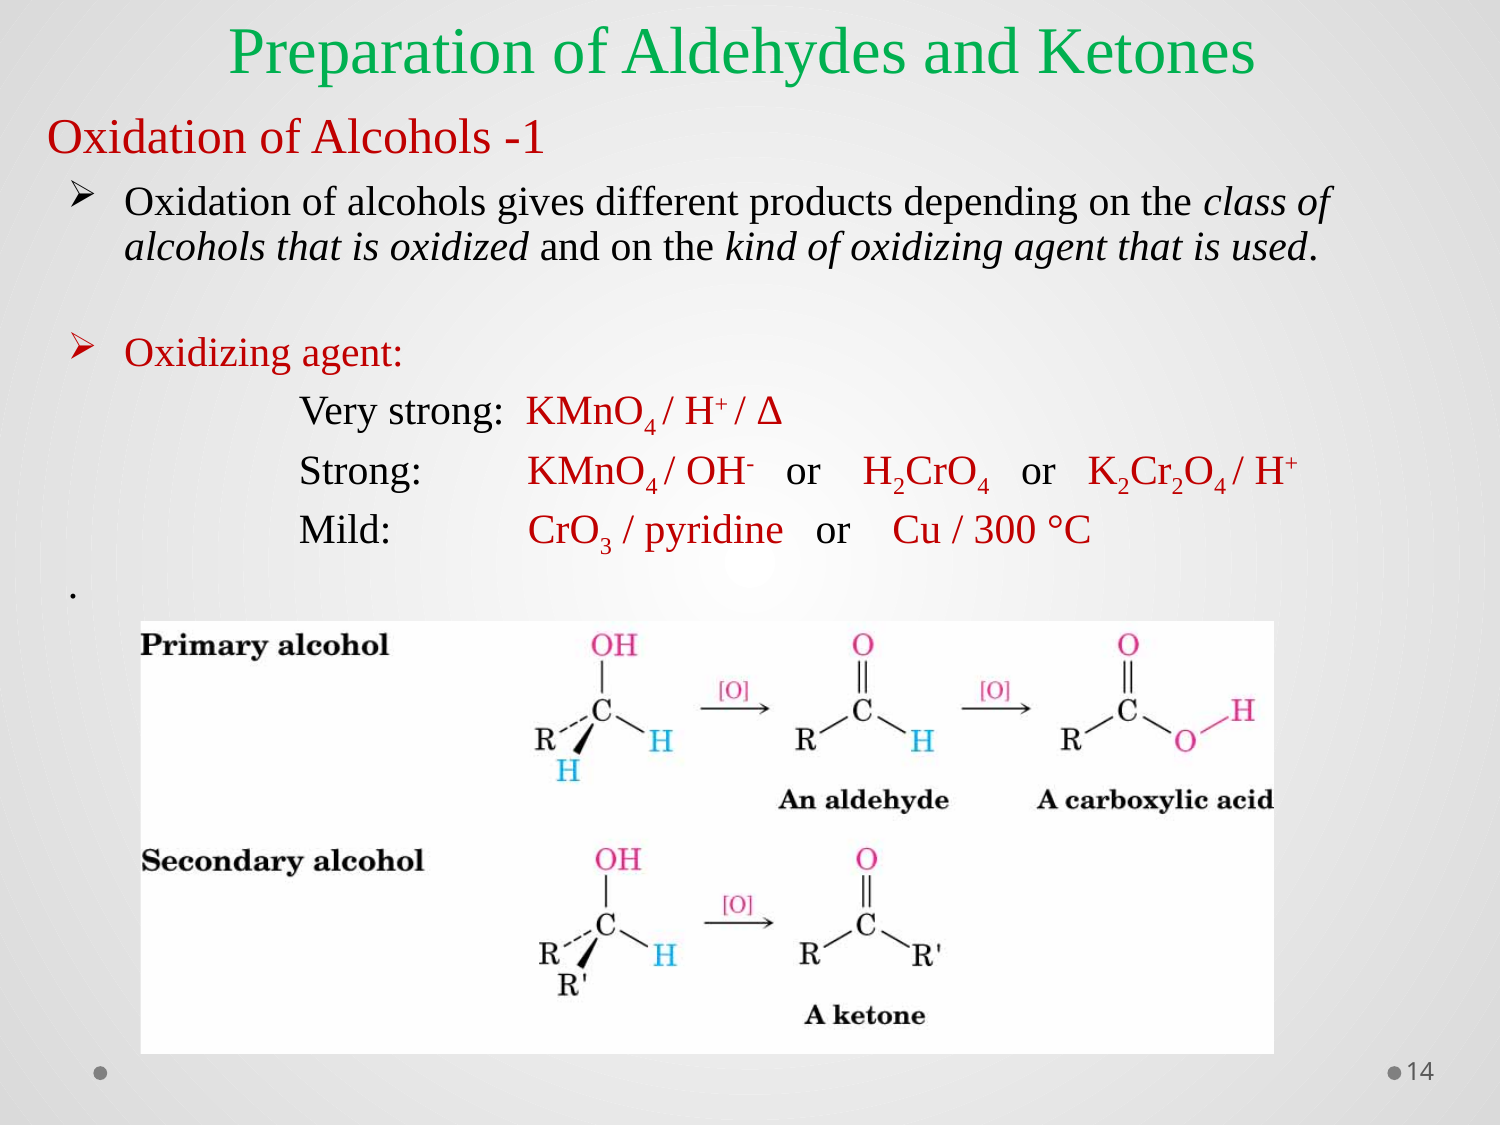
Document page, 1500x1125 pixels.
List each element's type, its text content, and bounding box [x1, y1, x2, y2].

text_box 1- Oxidation of Alcohols [31, 95, 561, 171]
picture [140, 620, 1275, 1054]
text_box Preparation of Aldehydes and Ketones [147, 0, 1273, 95]
slide_number 14 [1401, 1042, 1494, 1103]
text_box Oxidation of alcohols gives different products depending on the class of alcohols that is oxidized and on the kind of oxidizing agent that is used. Oxidizing agent: Very strong: KMnO4 / H+ / Δ Strong: KMnO4 / OH- or H2CrO4 or K2Cr2O4 / H+ Mild: CrO3 / pyridine or Cu / 300 °C . [53, 171, 1472, 615]
